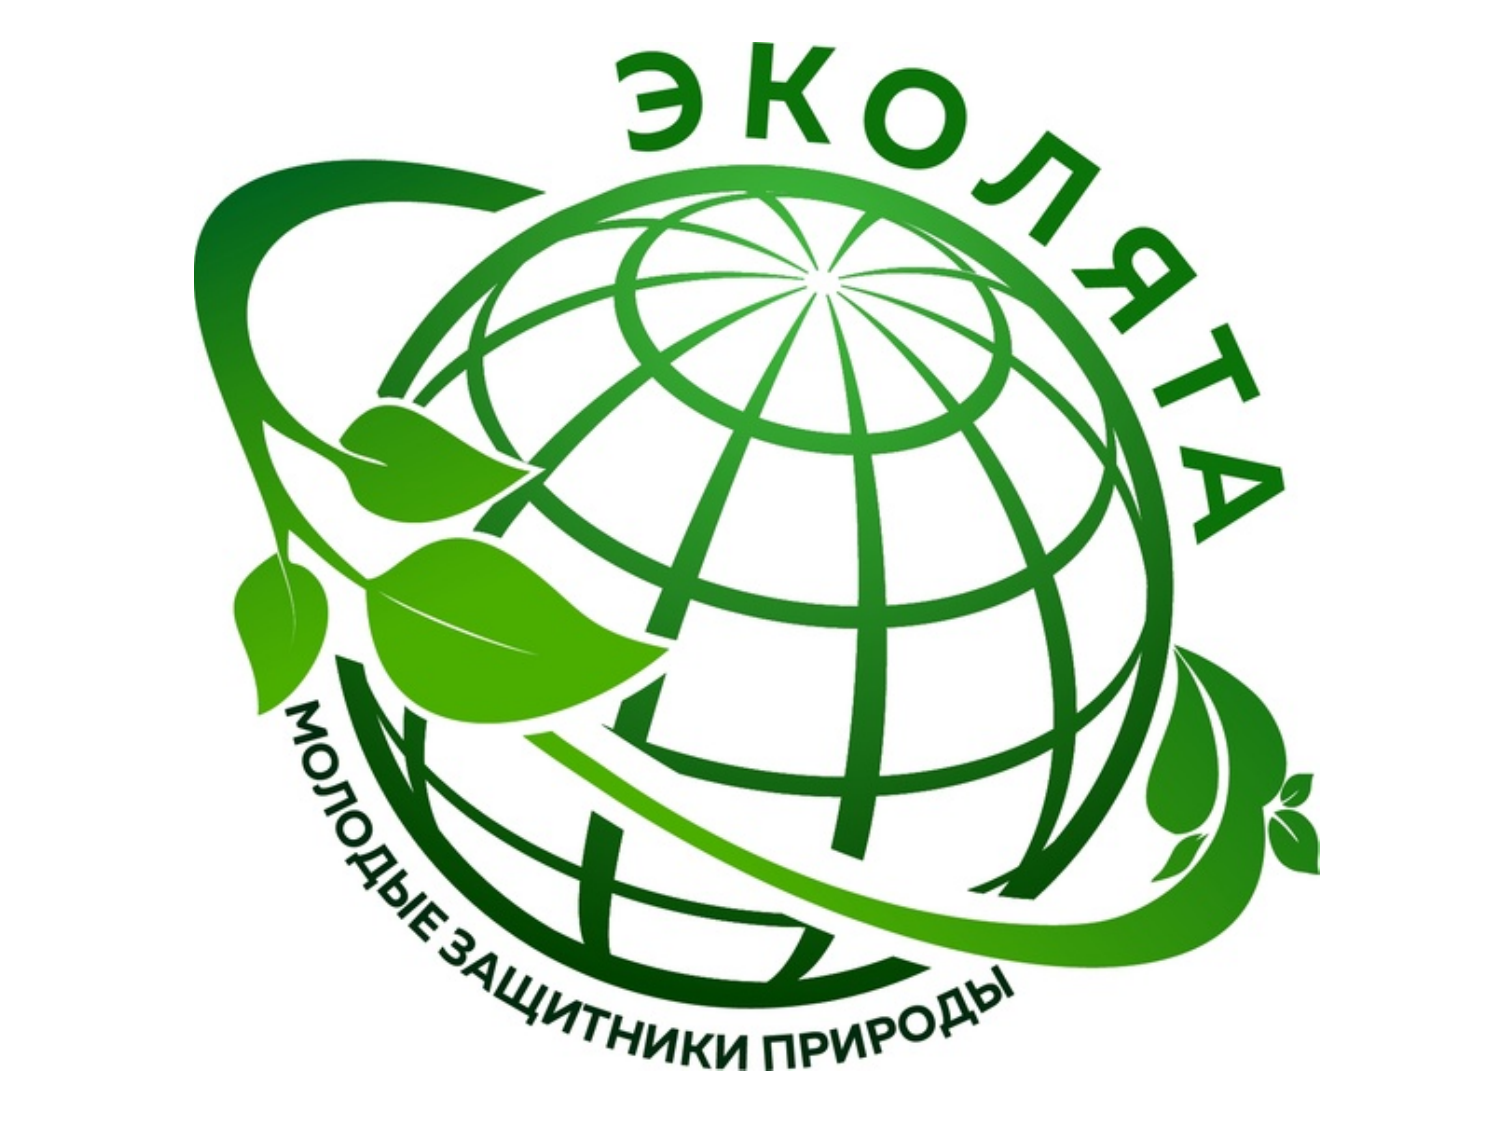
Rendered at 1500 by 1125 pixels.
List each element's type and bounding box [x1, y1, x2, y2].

picture [194, 42, 1320, 1071]
